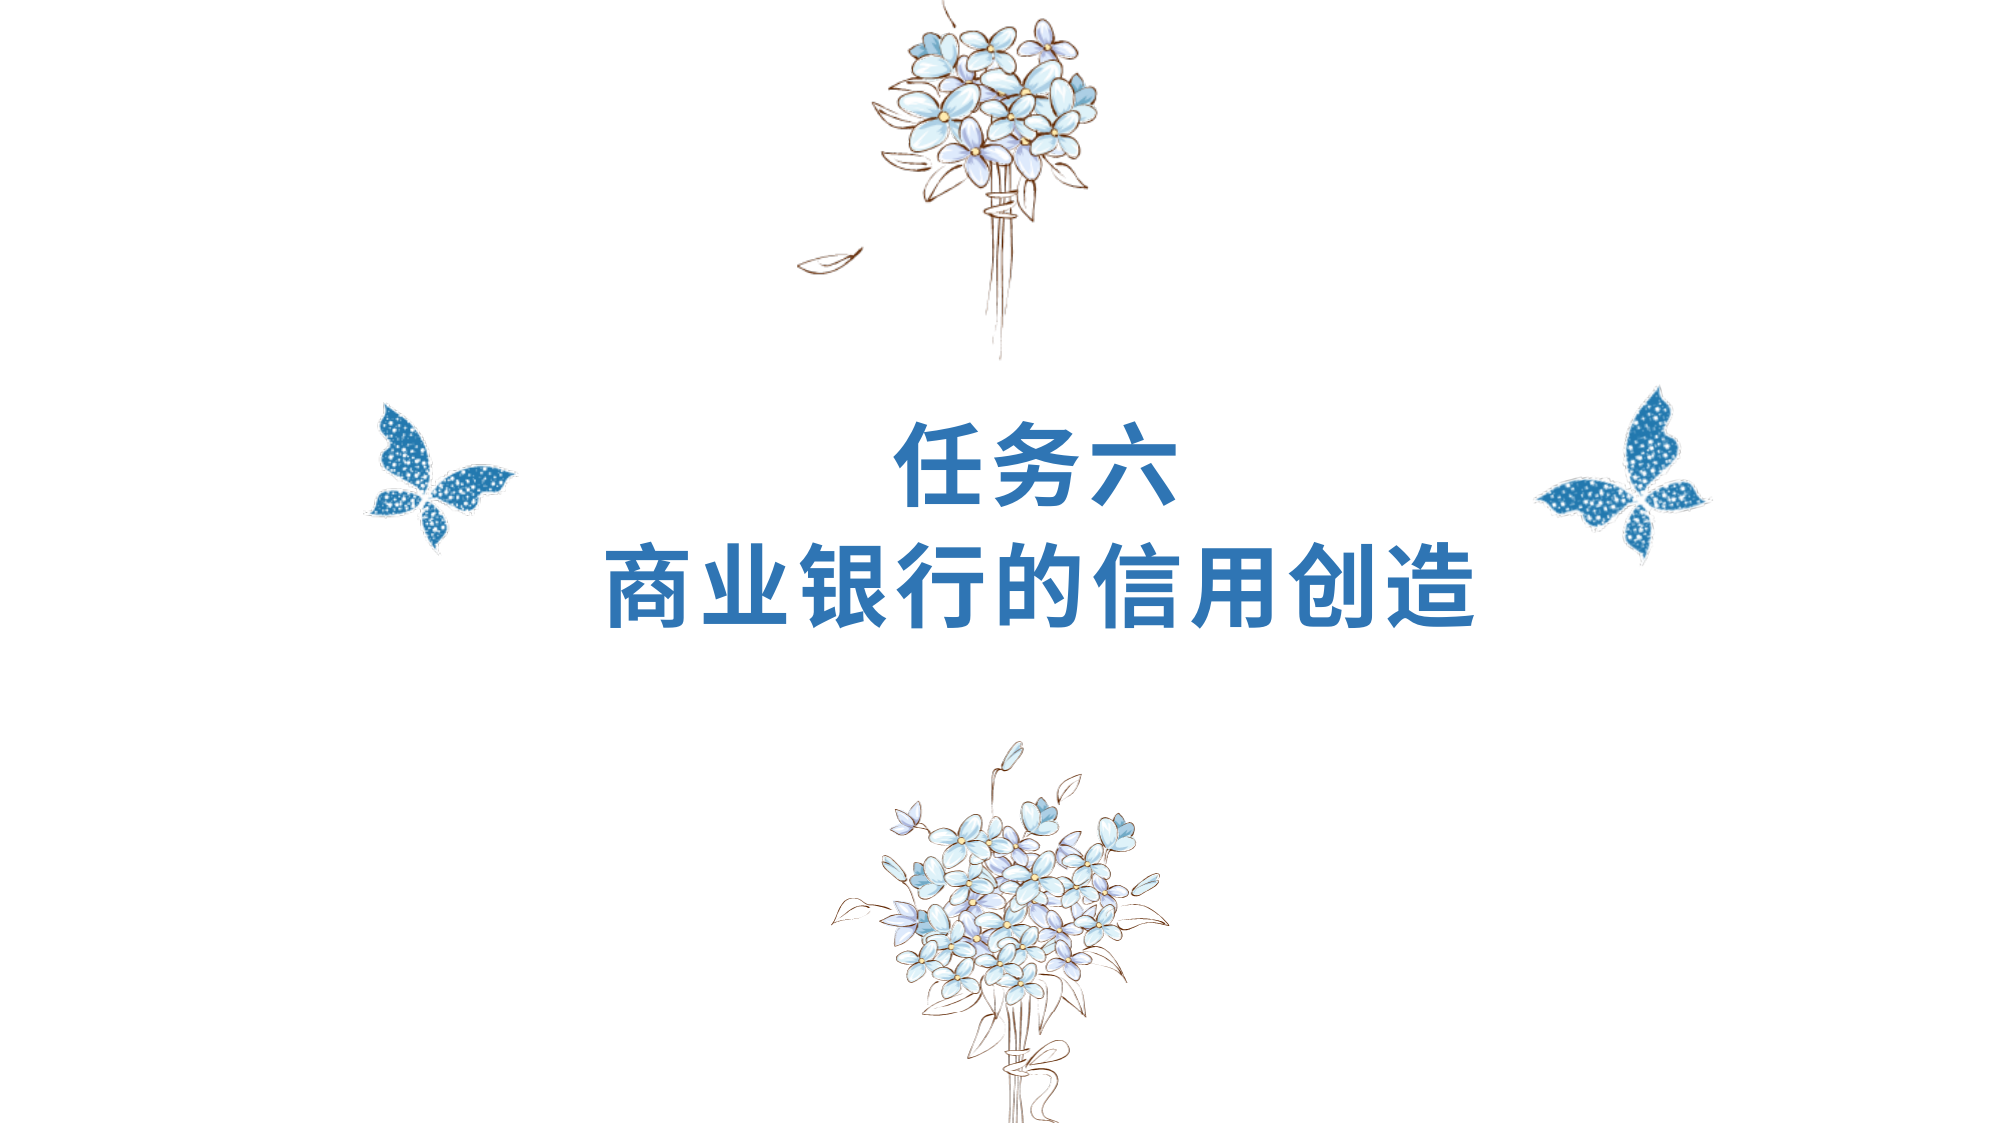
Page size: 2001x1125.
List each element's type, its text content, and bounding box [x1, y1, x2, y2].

picture [797, 0, 1099, 362]
picture [363, 402, 515, 556]
title 任务六 商业银行的信用创造 [515, 373, 1564, 647]
picture [1564, 380, 1724, 586]
picture [831, 741, 1170, 1123]
